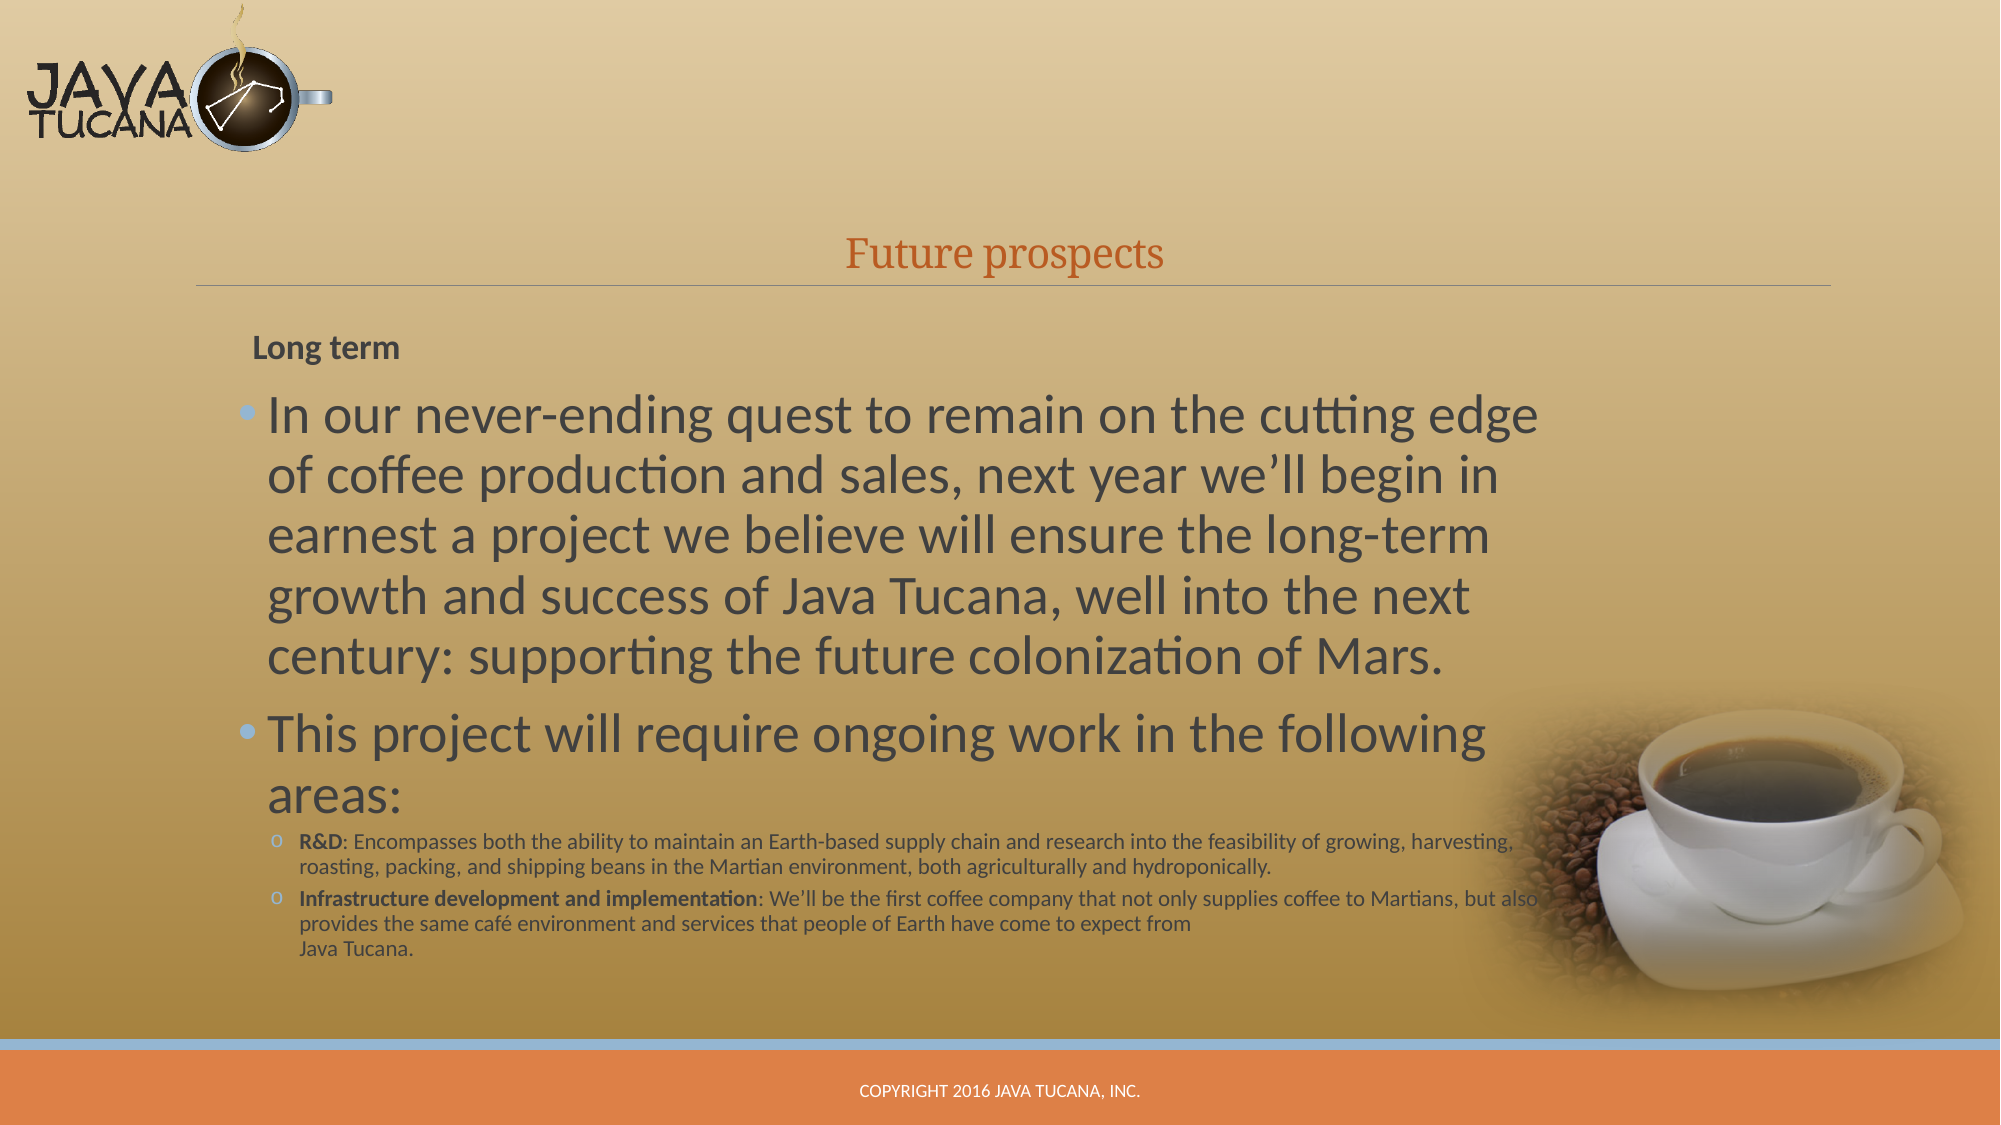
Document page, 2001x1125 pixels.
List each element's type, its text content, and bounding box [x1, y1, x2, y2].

title Future prospects [180, 47, 1830, 285]
picture [1591, 806, 1863, 915]
footer Copyright 2016 Java Tucana, Inc. [604, 1059, 1396, 1120]
picture [13, 0, 341, 159]
list Long term In our never-ending quest to remain on the cutting edge of coffee production and sales, next year we’ll begin in earnest a project we believe will ensure the long-term growth and success of Java Tucana, well into the next century: supporting the future colonization of Mars. This project will require ongoing work in the following areas: R&D: Encompasses both the ability to maintain an Earth-based supply chain and research into the feasibility of growing, harvesting, roasting, packing, and shipping beans in the Martian environment, both agriculturally and hydroponically. Infrastructure development and implementation: We’ll be the first coffee company that not only supplies coffee to Martians, but also provides the same café environment and services that people of Earth have come to expect from Java Tucana. [237, 321, 1565, 982]
